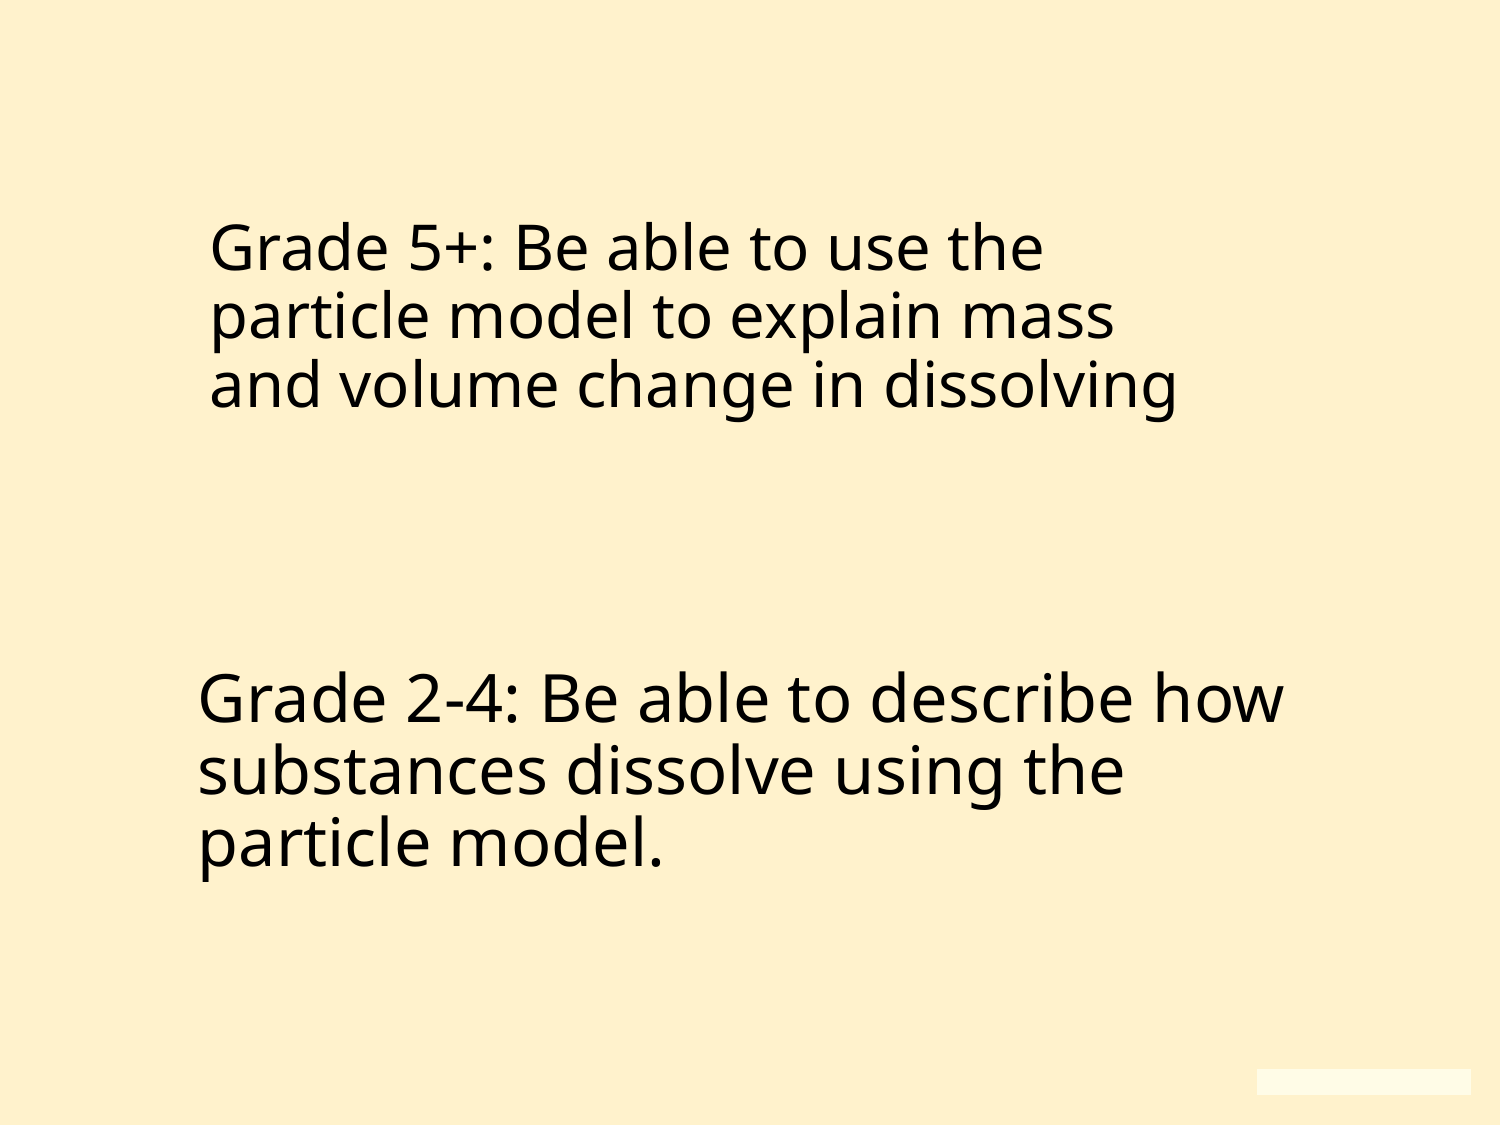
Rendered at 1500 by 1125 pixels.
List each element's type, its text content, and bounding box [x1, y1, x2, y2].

list Grade 5+: Be able to use the particle model to explain mass and volume change in dissolving [194, 208, 1206, 449]
list Grade 2-4: Be able to describe how substances dissolve using the particle model. [183, 656, 1317, 953]
text_box [1257, 1069, 1471, 1095]
